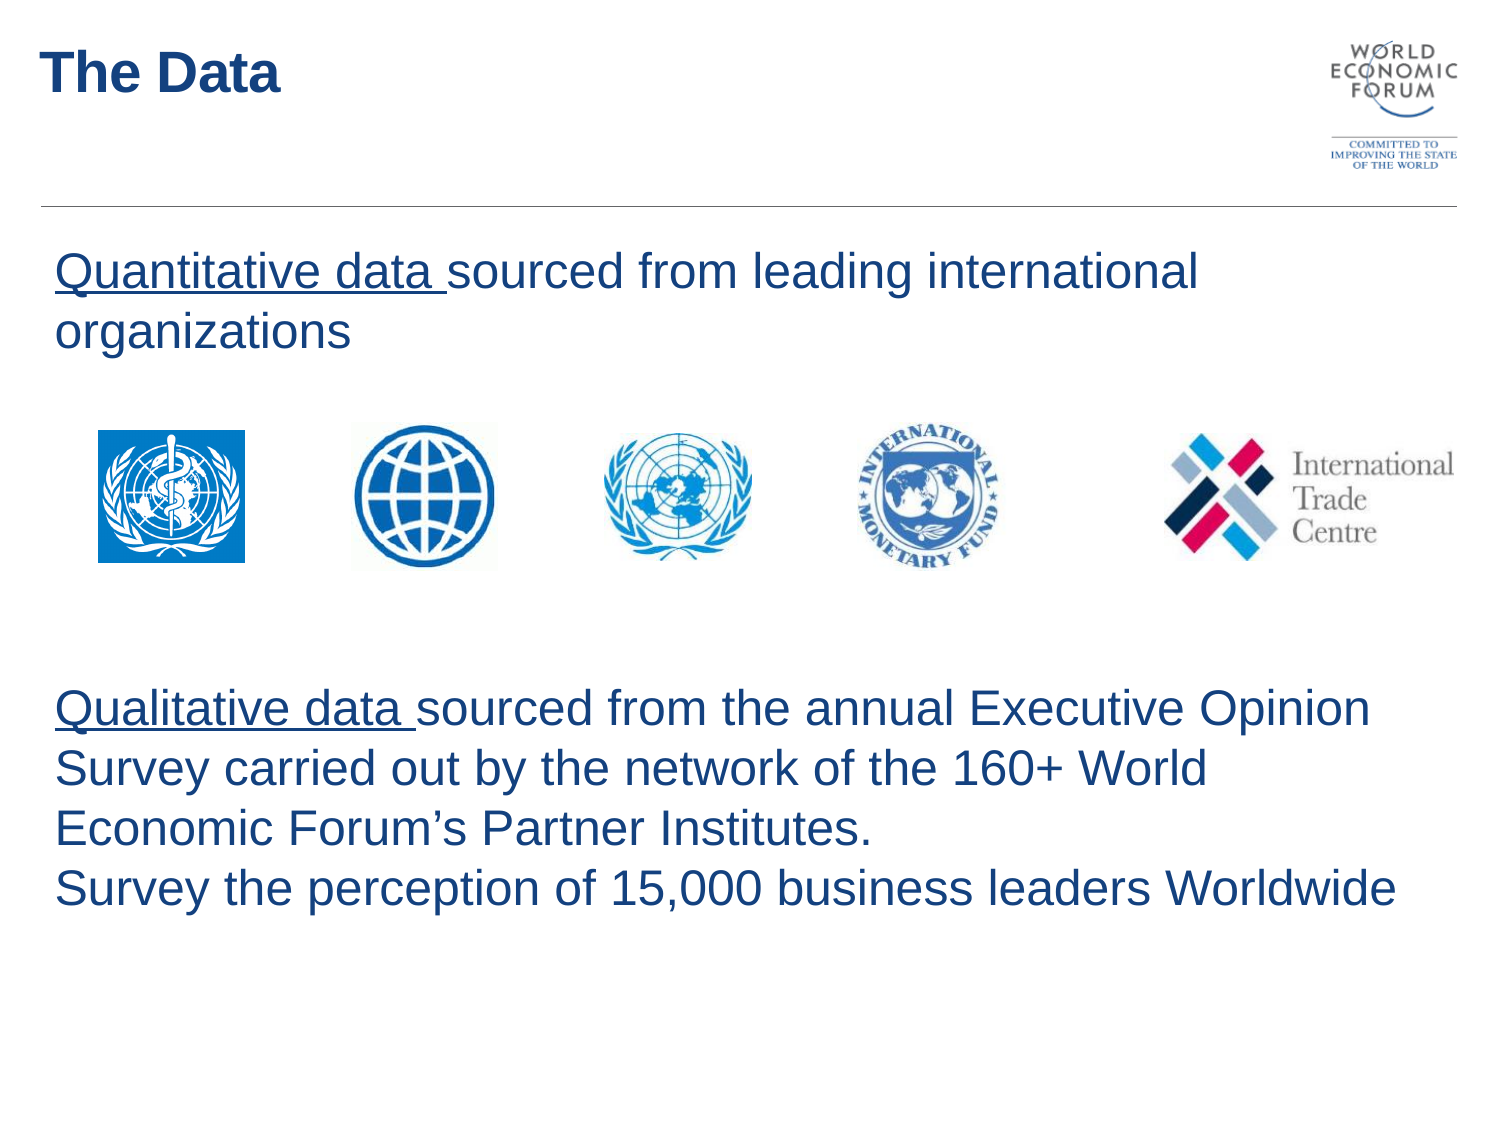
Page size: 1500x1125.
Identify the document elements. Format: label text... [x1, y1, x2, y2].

text_box Qualitative data sourced from the annual Executive Opinion Survey carried out by the network of the 160+ World Economic Forum’s Partner Institutes. Survey the perception of 15,000 business leaders Worldwide [39, 667, 1454, 983]
picture [98, 430, 245, 564]
picture [604, 433, 752, 561]
text_box The Data [39, 30, 1320, 175]
picture [351, 422, 499, 571]
picture [857, 422, 1058, 571]
text_box Quantitative data sourced from leading international organizations [39, 231, 1402, 366]
picture [1330, 39, 1458, 170]
picture [1164, 433, 1454, 561]
